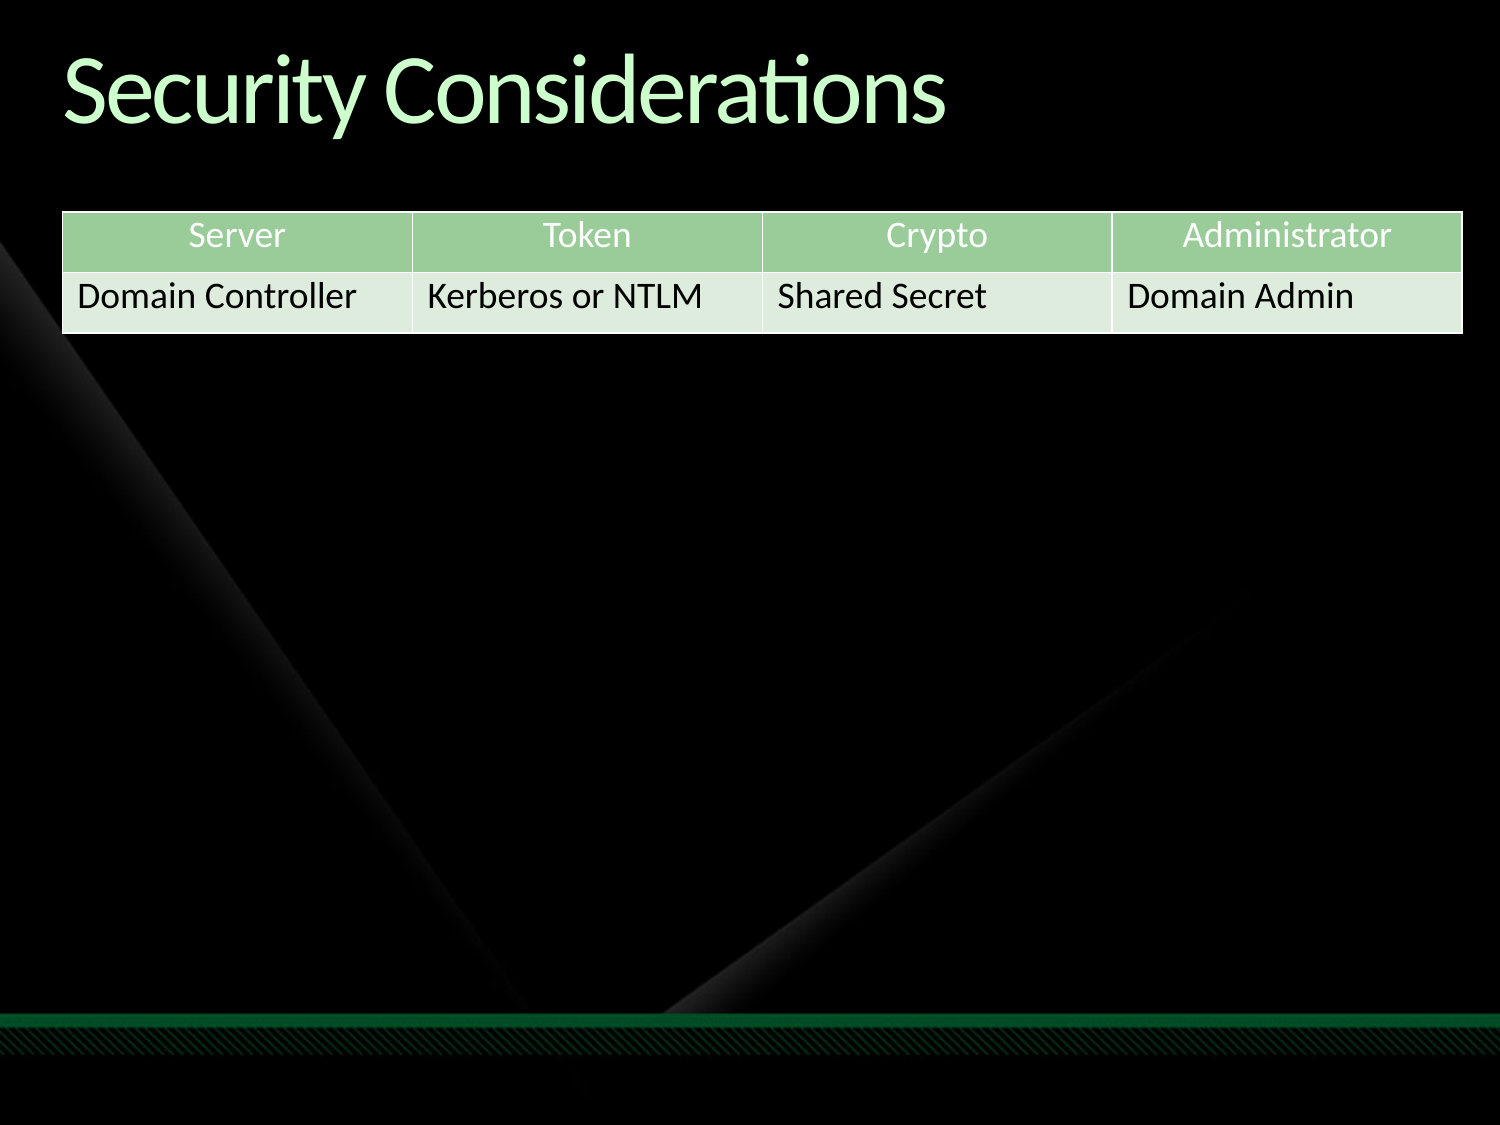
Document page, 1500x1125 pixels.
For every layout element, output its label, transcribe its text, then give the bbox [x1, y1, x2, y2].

table_cell Domain Controller [63, 273, 412, 332]
title Security Considerations [62, 37, 1438, 147]
table_header Administrator [1113, 213, 1461, 272]
table_header Server [63, 213, 412, 272]
picture [0, 0, 1500, 1125]
table_cell Domain Admin [1113, 273, 1461, 332]
table_header Token [413, 213, 762, 272]
table_cell Shared Secret [763, 273, 1111, 332]
table_header Crypto [763, 213, 1111, 272]
table_cell Kerberos or NTLM [413, 273, 762, 332]
